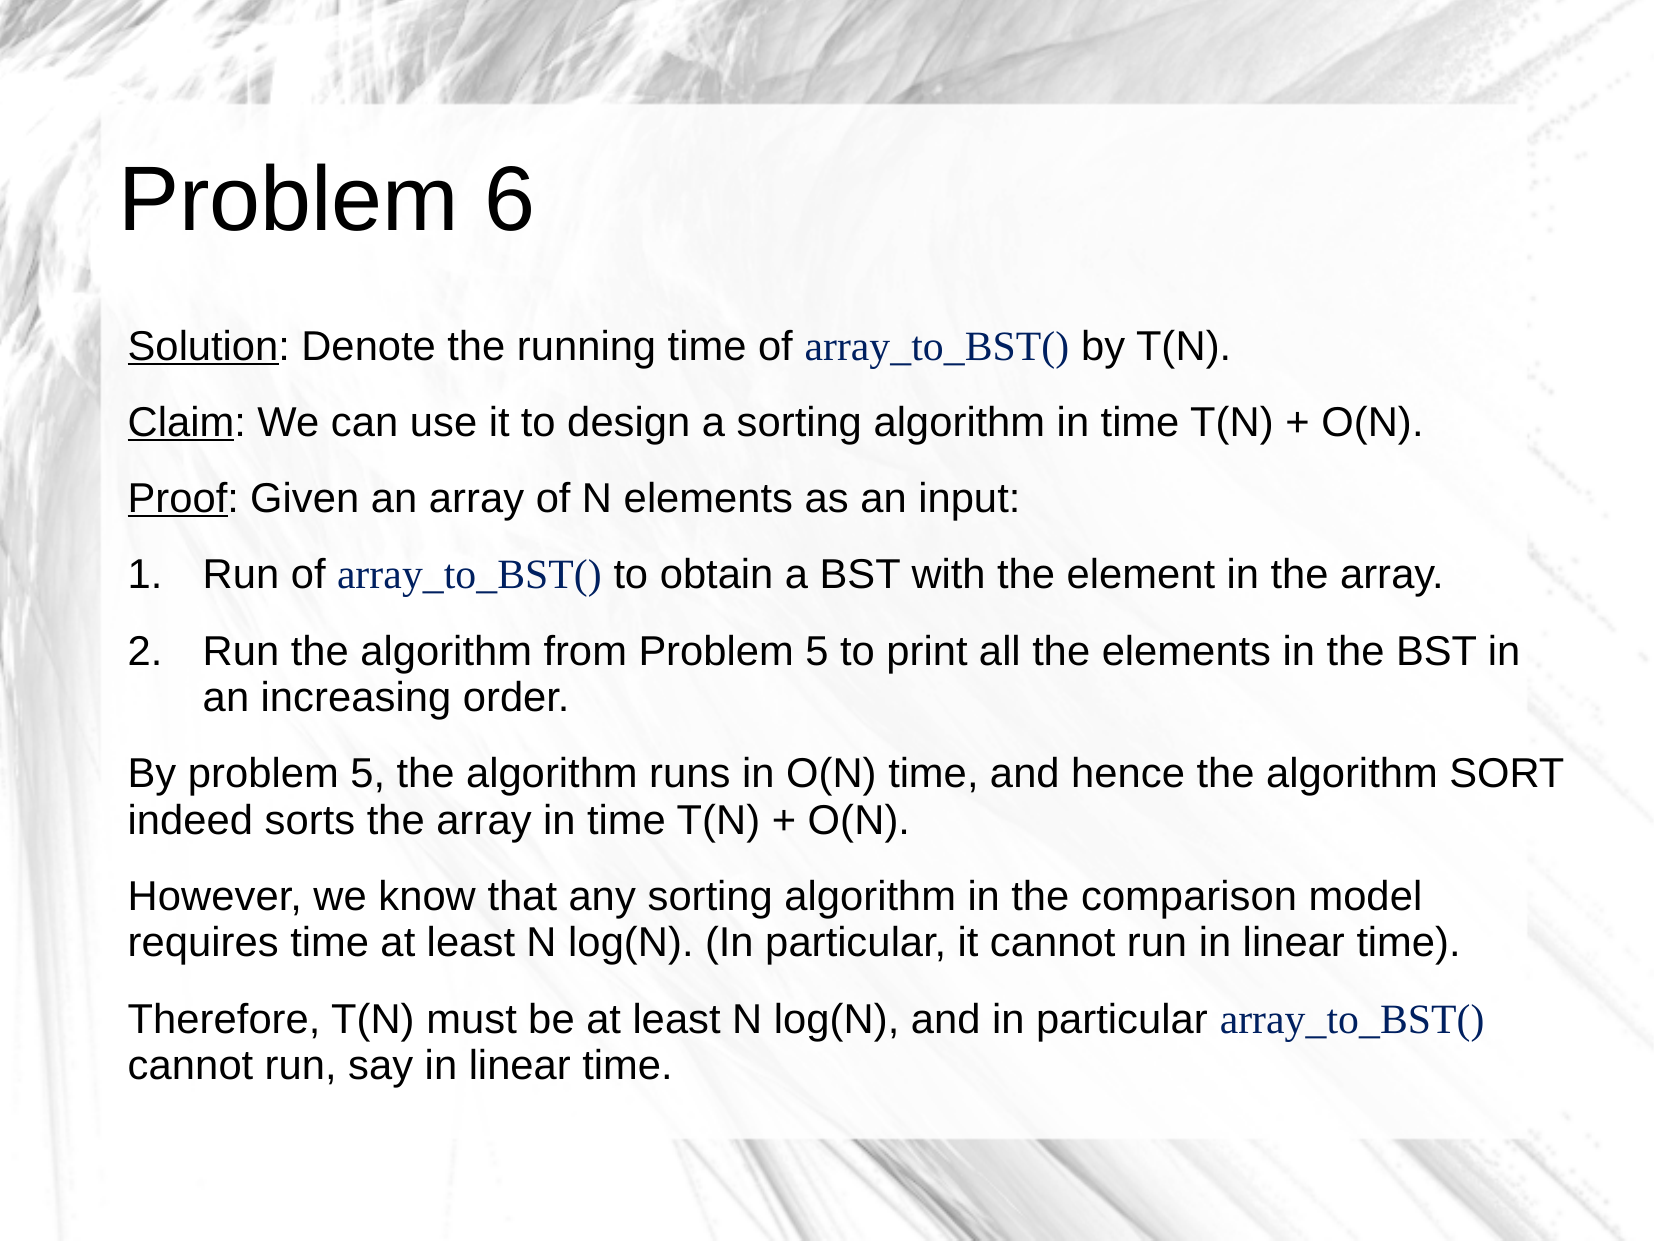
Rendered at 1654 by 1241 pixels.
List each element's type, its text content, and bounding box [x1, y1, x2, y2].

list Solution: Denote the running time of array_to_BST() by T(N). Claim: We can use it to design a sorting algorithm in time T(N) + O(N). Proof: Given an array of N elements as an input: Run of array_to_BST() to obtain a BST with the element in the array. Run the algorithm from Problem 5 to print all the elements in the BST in an increasing order. By problem 5, the algorithm runs in O(N) time, and hence the algorithm SORT indeed sorts the array in time T(N) + O(N). However, we know that any sorting algorithm in the comparison model requires time at least N log(N). (In particular, it cannot run in linear time). Therefore, T(N) must be at least N log(N), and in particular array_to_BST() cannot run, say in linear time. [118, 319, 1571, 1109]
picture [0, 0, 1654, 1241]
title Problem 6 [118, 93, 1506, 299]
